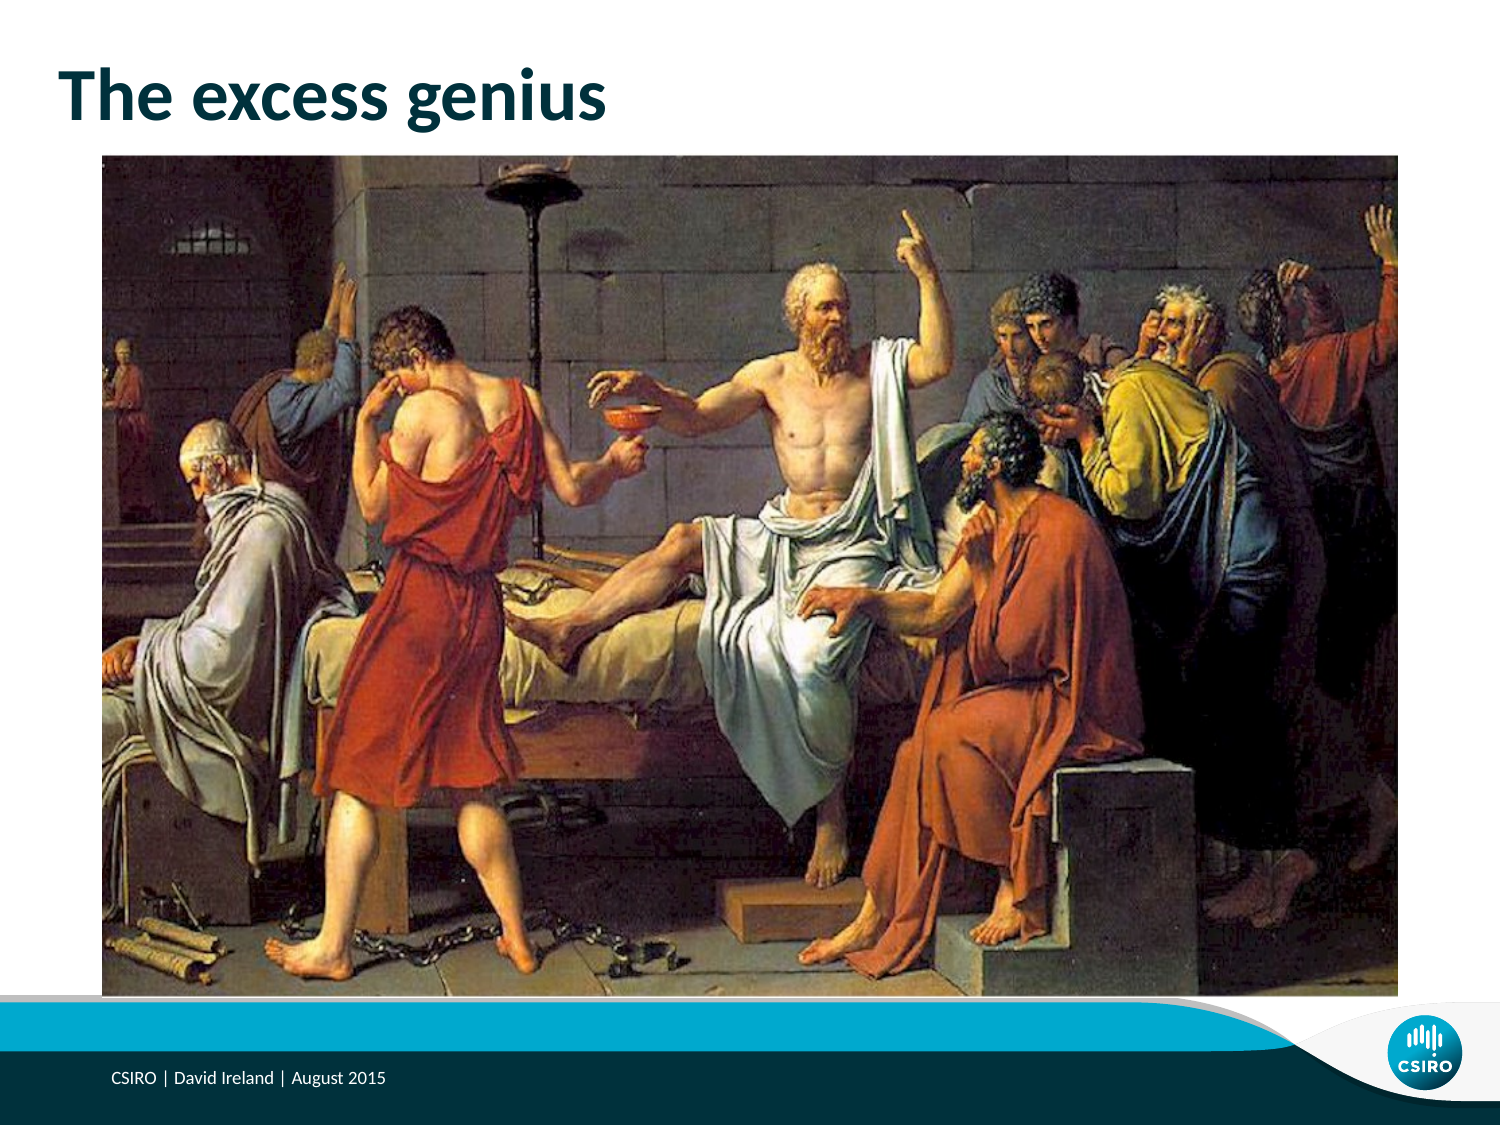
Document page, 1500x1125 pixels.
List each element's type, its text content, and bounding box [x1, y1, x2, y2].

picture [102, 153, 1398, 998]
title The excess genius [58, 45, 1447, 185]
footer CSIRO | David Ireland | August 2015 [111, 1067, 1110, 1088]
